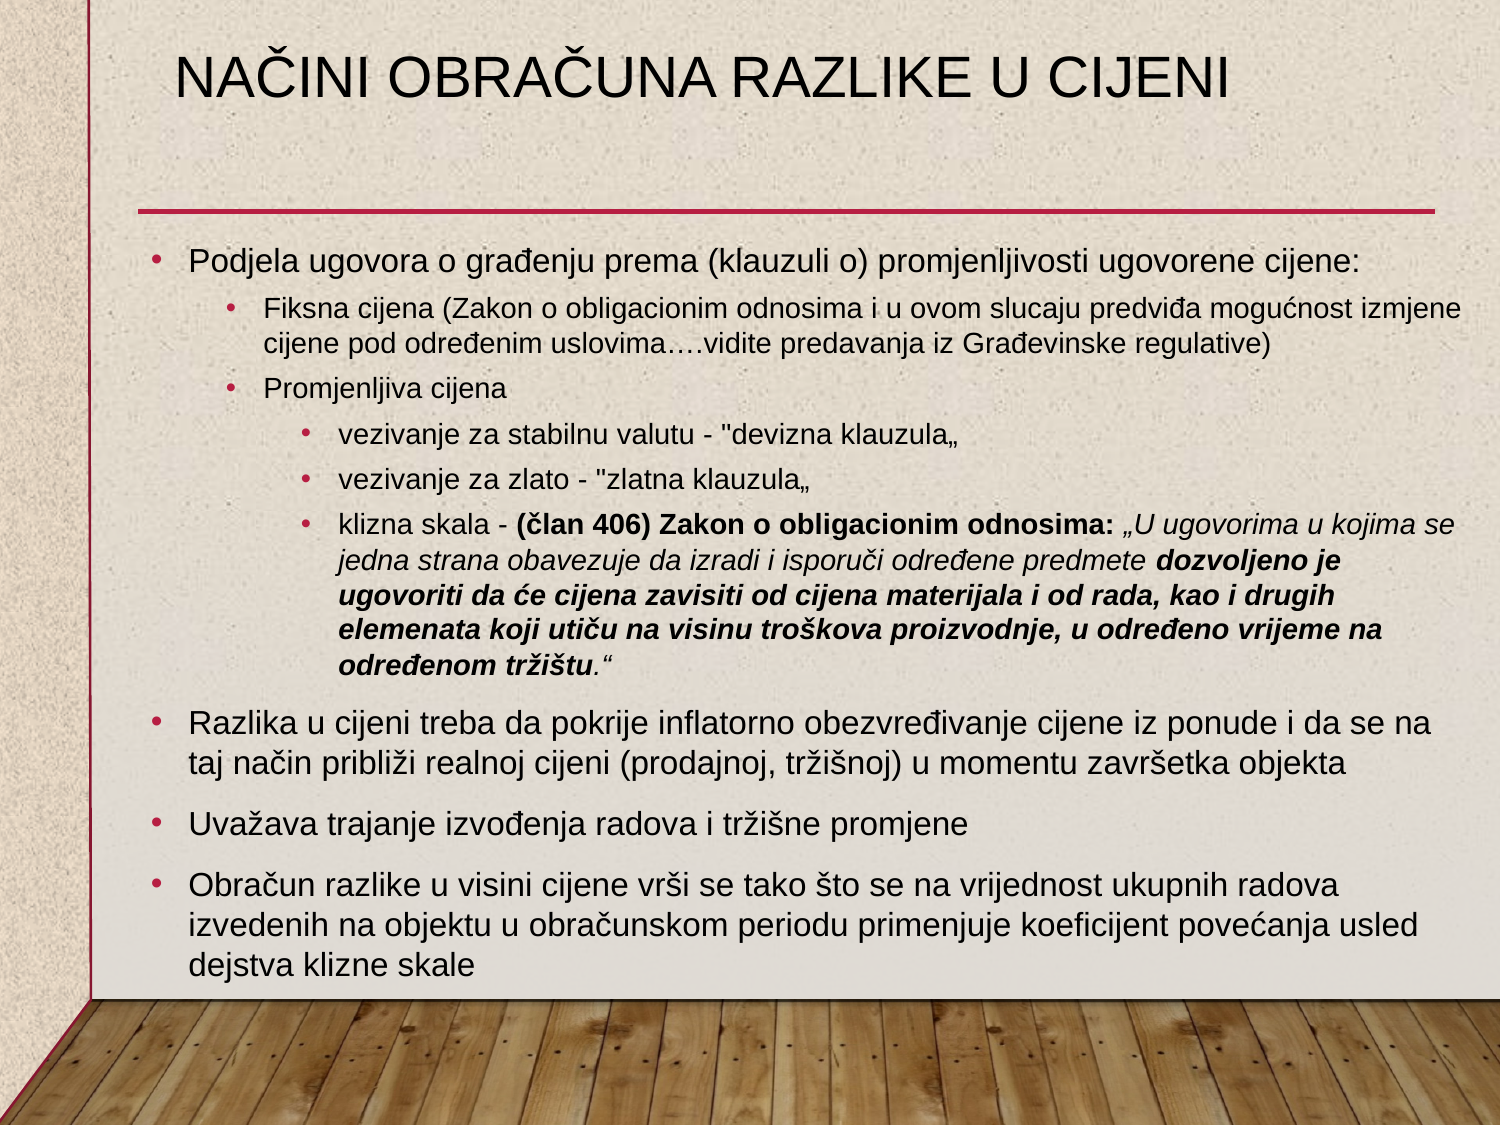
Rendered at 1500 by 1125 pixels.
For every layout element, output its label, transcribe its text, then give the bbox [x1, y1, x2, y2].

list Podjela ugovora o građenju prema (klauzuli o) promjenljivosti ugovorene cijene: Fiksna cijena (Zakon o obligacionim odnosima i u ovom slucaju predviđa mogućnost izmjene cijene pod određenim uslovima….vidite predavanja iz Građevinske regulative) Promjenljiva cijena vezivanje za stabilnu valutu - "devizna klauzula„ vezivanje za zlato - "zlatna klauzula„ klizna skala - (član 406) Zakon o obligacionim odnosima: „U ugovorima u kojima se jedna strana obavezuje da izradi i isporuči određene predmete dozvoljeno je ugovoriti da će cijena zavisiti od cijena materijala i od rada, kao i drugih elemenata koji utiču na visinu troškova proizvodnje, u određeno vrijeme na određenom tržištu.“ Razlika u cijeni treba da pokrije inflatorno obezvređivanje cijene iz ponude i da se na taj način približi realnoj cijeni (prodajnoj, tržišnoj) u momentu završetka objekta Uvažava trajanje izvođenja radova i tržišne promjene Obračun razlike u visini cijene vrši se tako što se na vrijednost ukupnih radova izvedenih na objektu u obračunskom periodu primenjuje koeficijent povećanja usled dejstva klizne skale [135, 231, 1483, 976]
title Načini obračuna razlike u cijeni [159, 32, 1412, 205]
picture [0, 999, 1500, 1125]
picture [91, 0, 1500, 395]
